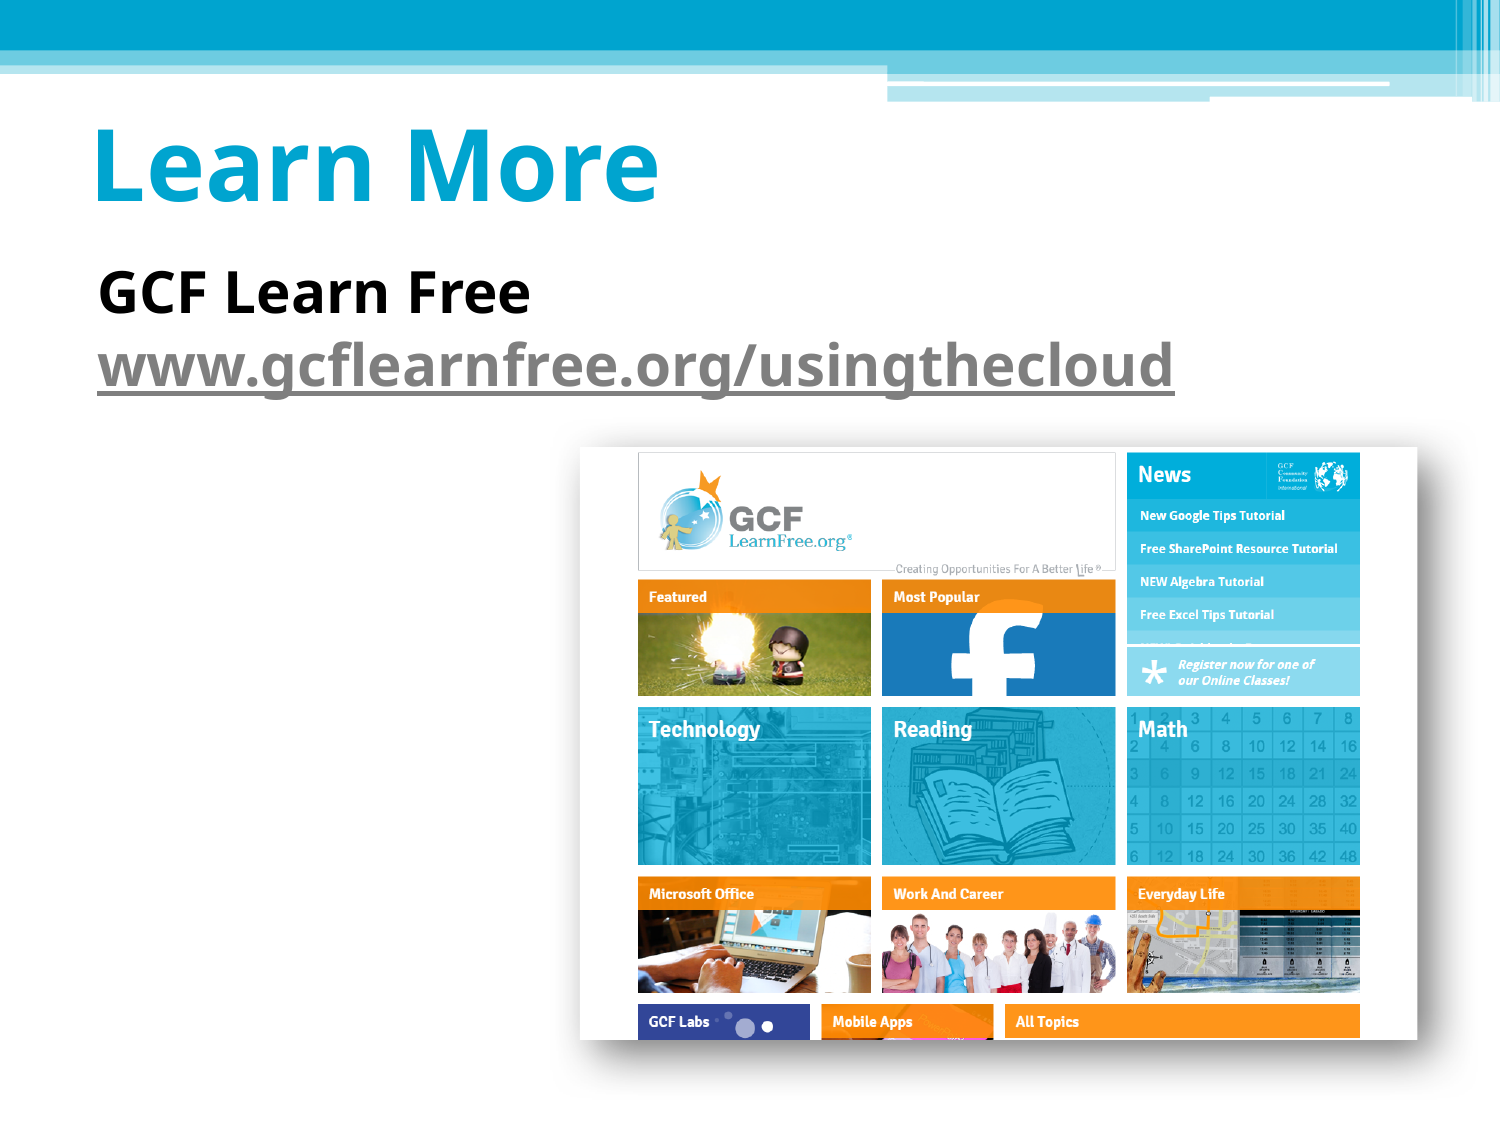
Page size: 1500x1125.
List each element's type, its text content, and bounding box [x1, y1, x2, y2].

title Learn More [75, 75, 1418, 248]
picture [579, 447, 1418, 1040]
list GCF Learn Free www.gcflearnfree.org/usingthecloud [75, 248, 1418, 404]
